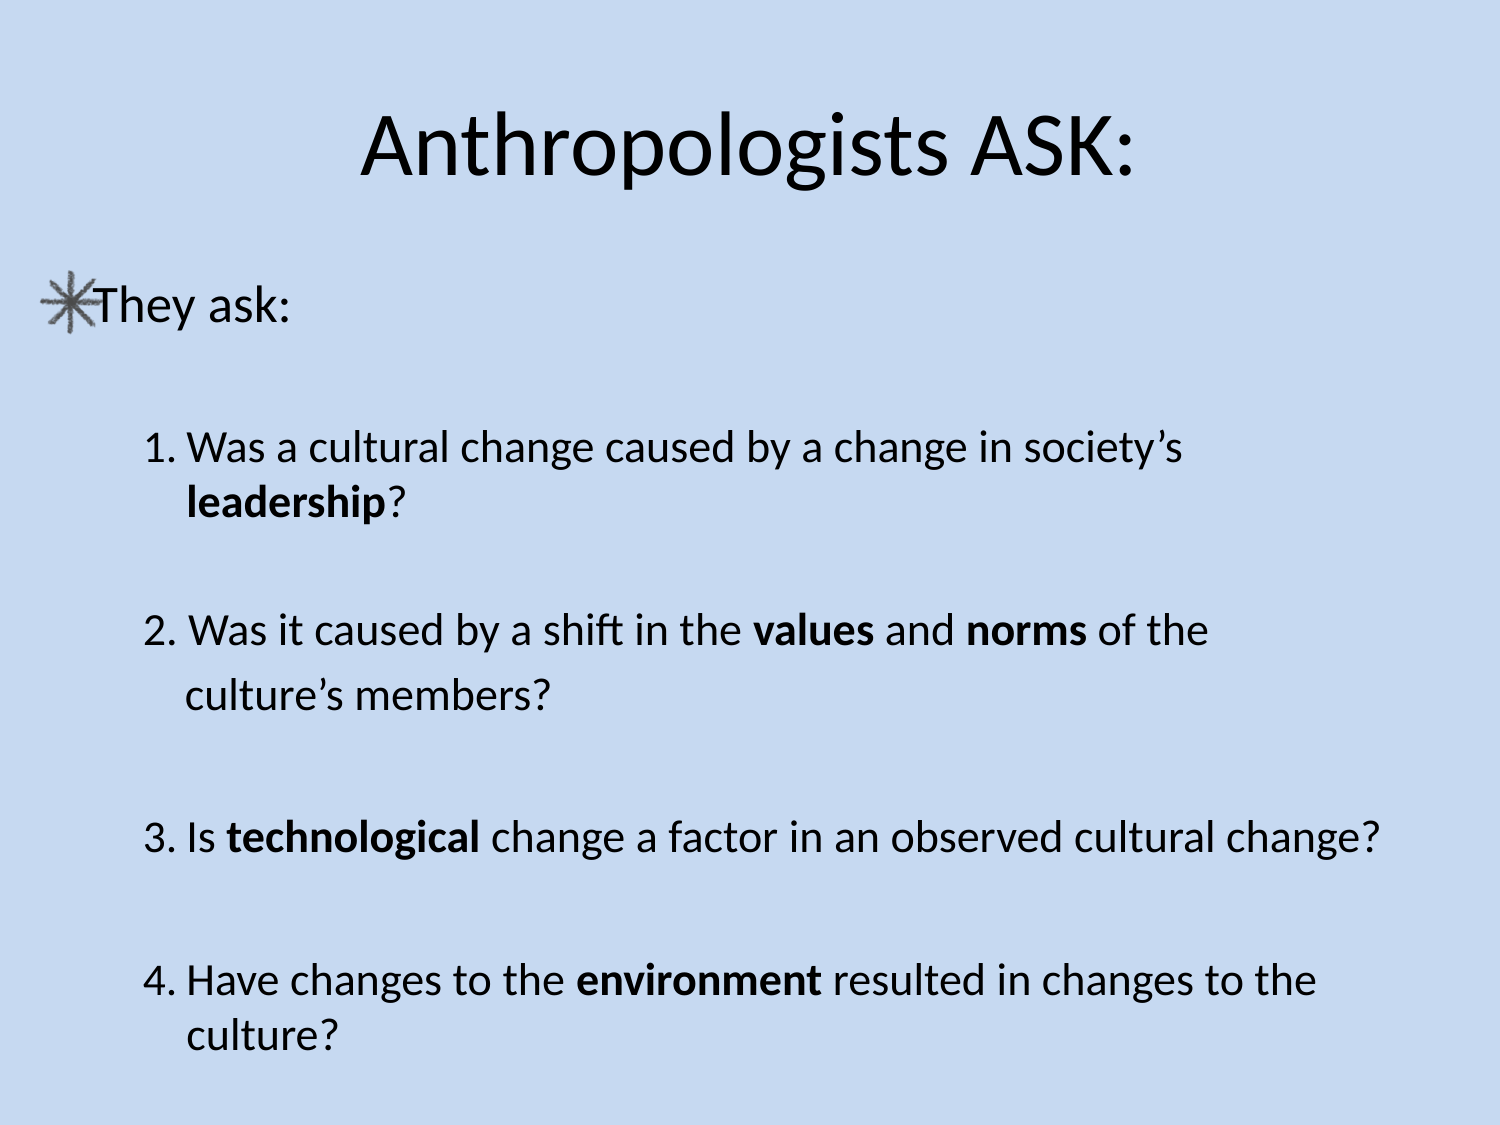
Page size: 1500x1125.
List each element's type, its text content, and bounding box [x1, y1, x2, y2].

title Anthropologists ASK: [74, 44, 1426, 233]
list They ask: Was a cultural change caused by a change in society’s leadership? 2. Was it caused by a shift in the values and norms of the culture’s members? Is technological change a factor in an observed cultural change? Have changes to the environment resulted in changes to the culture? [0, 262, 1426, 1071]
picture [35, 265, 108, 338]
